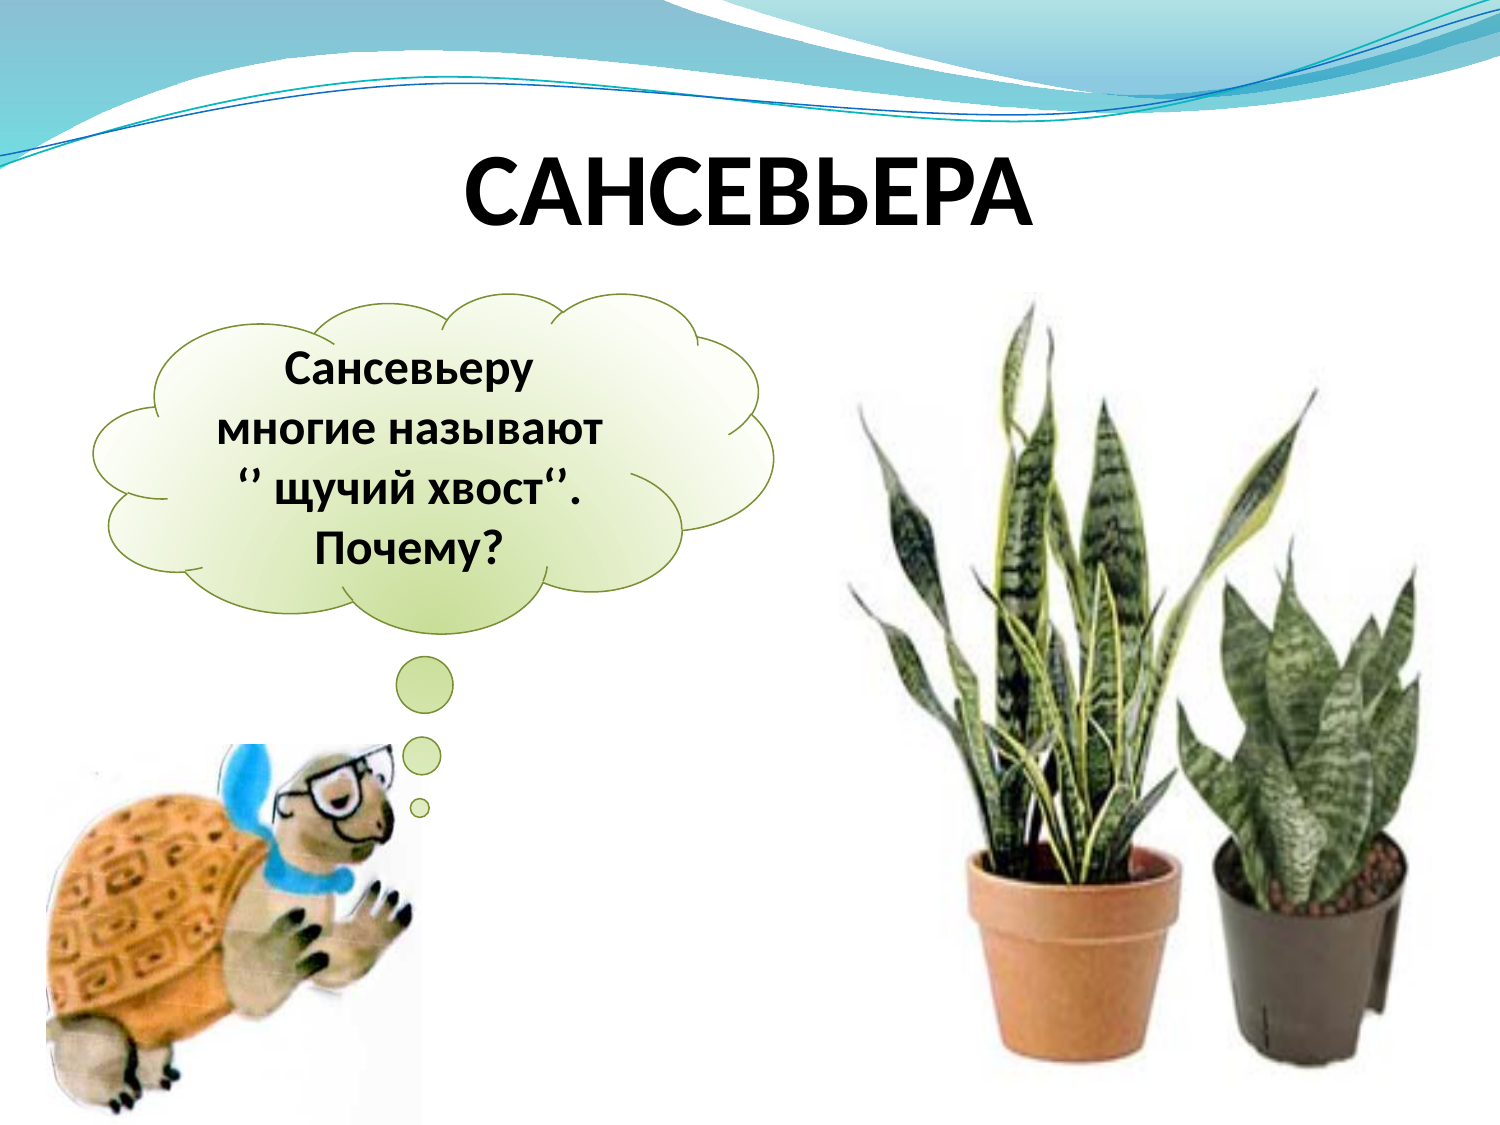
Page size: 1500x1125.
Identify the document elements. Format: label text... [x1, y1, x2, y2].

picture [820, 292, 1458, 1083]
picture [46, 744, 423, 1125]
text_box Сансевьеру многие называют ‘’ щучий хвост‘’. Почему? [407, 736, 442, 775]
text_box Сансевьеру многие называют ‘’ щучий хвост‘’. Почему? [92, 293, 775, 635]
text_box Сансевьеру многие называют ‘’ щучий хвост‘’. Почему? [395, 655, 454, 715]
title САНСЕВЬЕРА [0, 58, 1500, 247]
